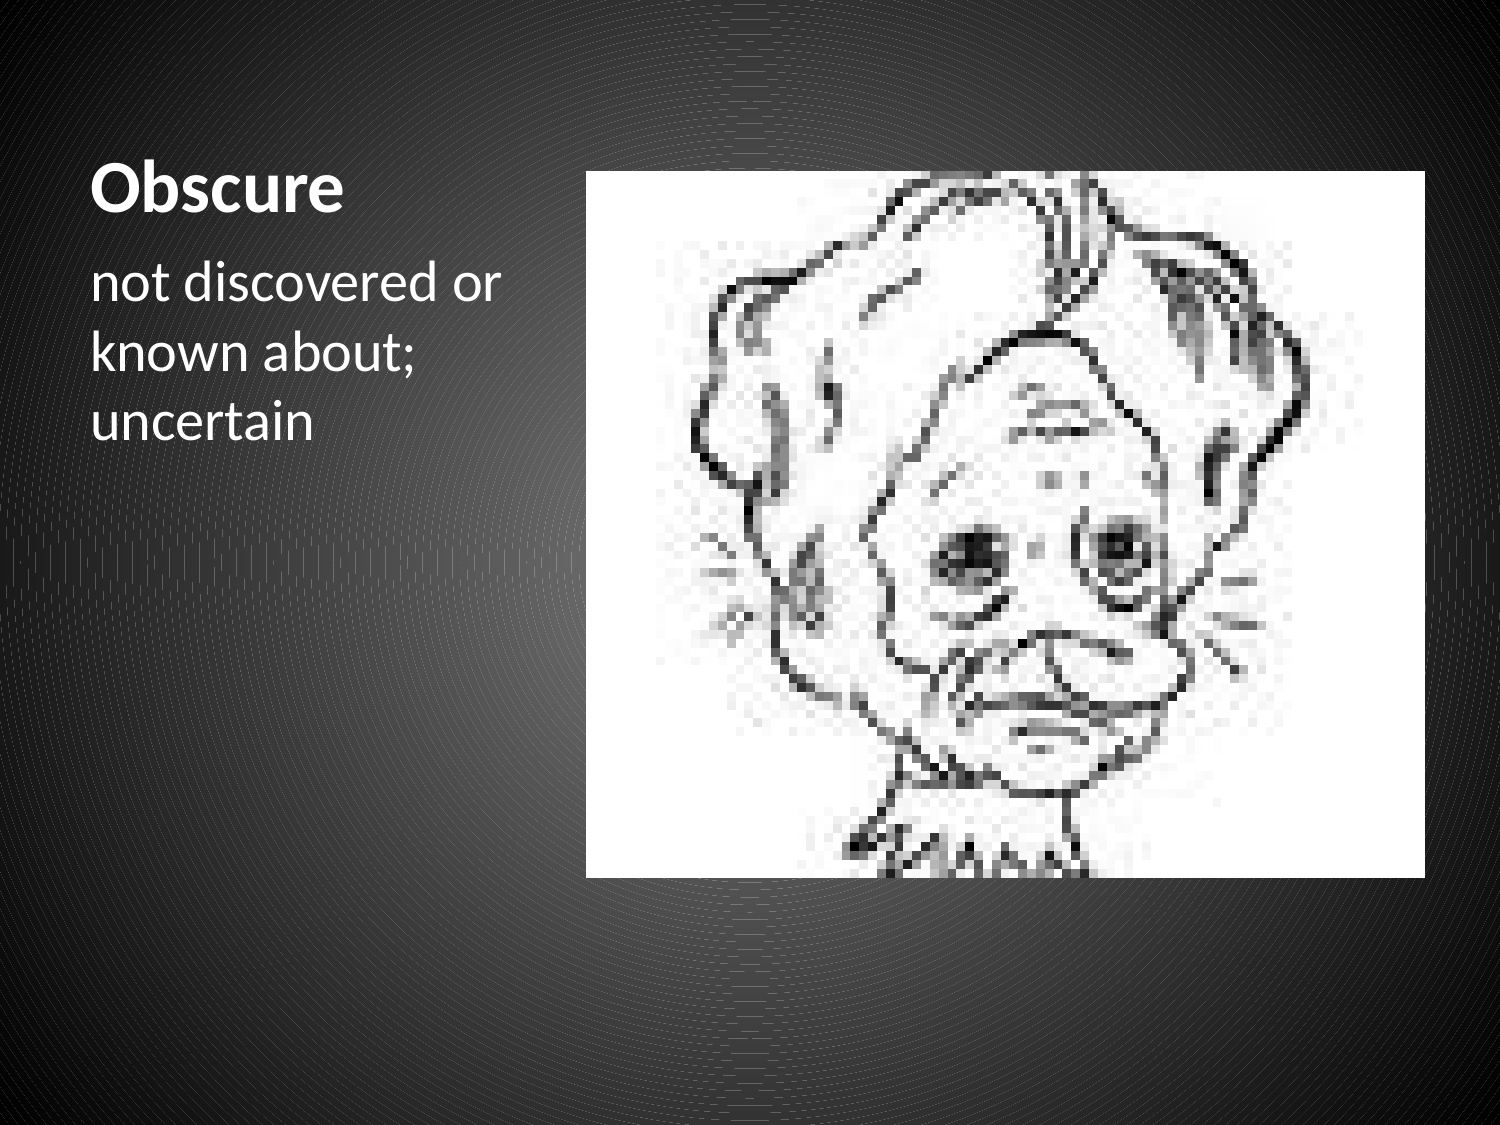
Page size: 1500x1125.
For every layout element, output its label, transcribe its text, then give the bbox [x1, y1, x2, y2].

title Obscure [75, 44, 569, 235]
list not discovered or known about; uncertain [75, 235, 569, 1005]
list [586, 44, 1426, 1006]
